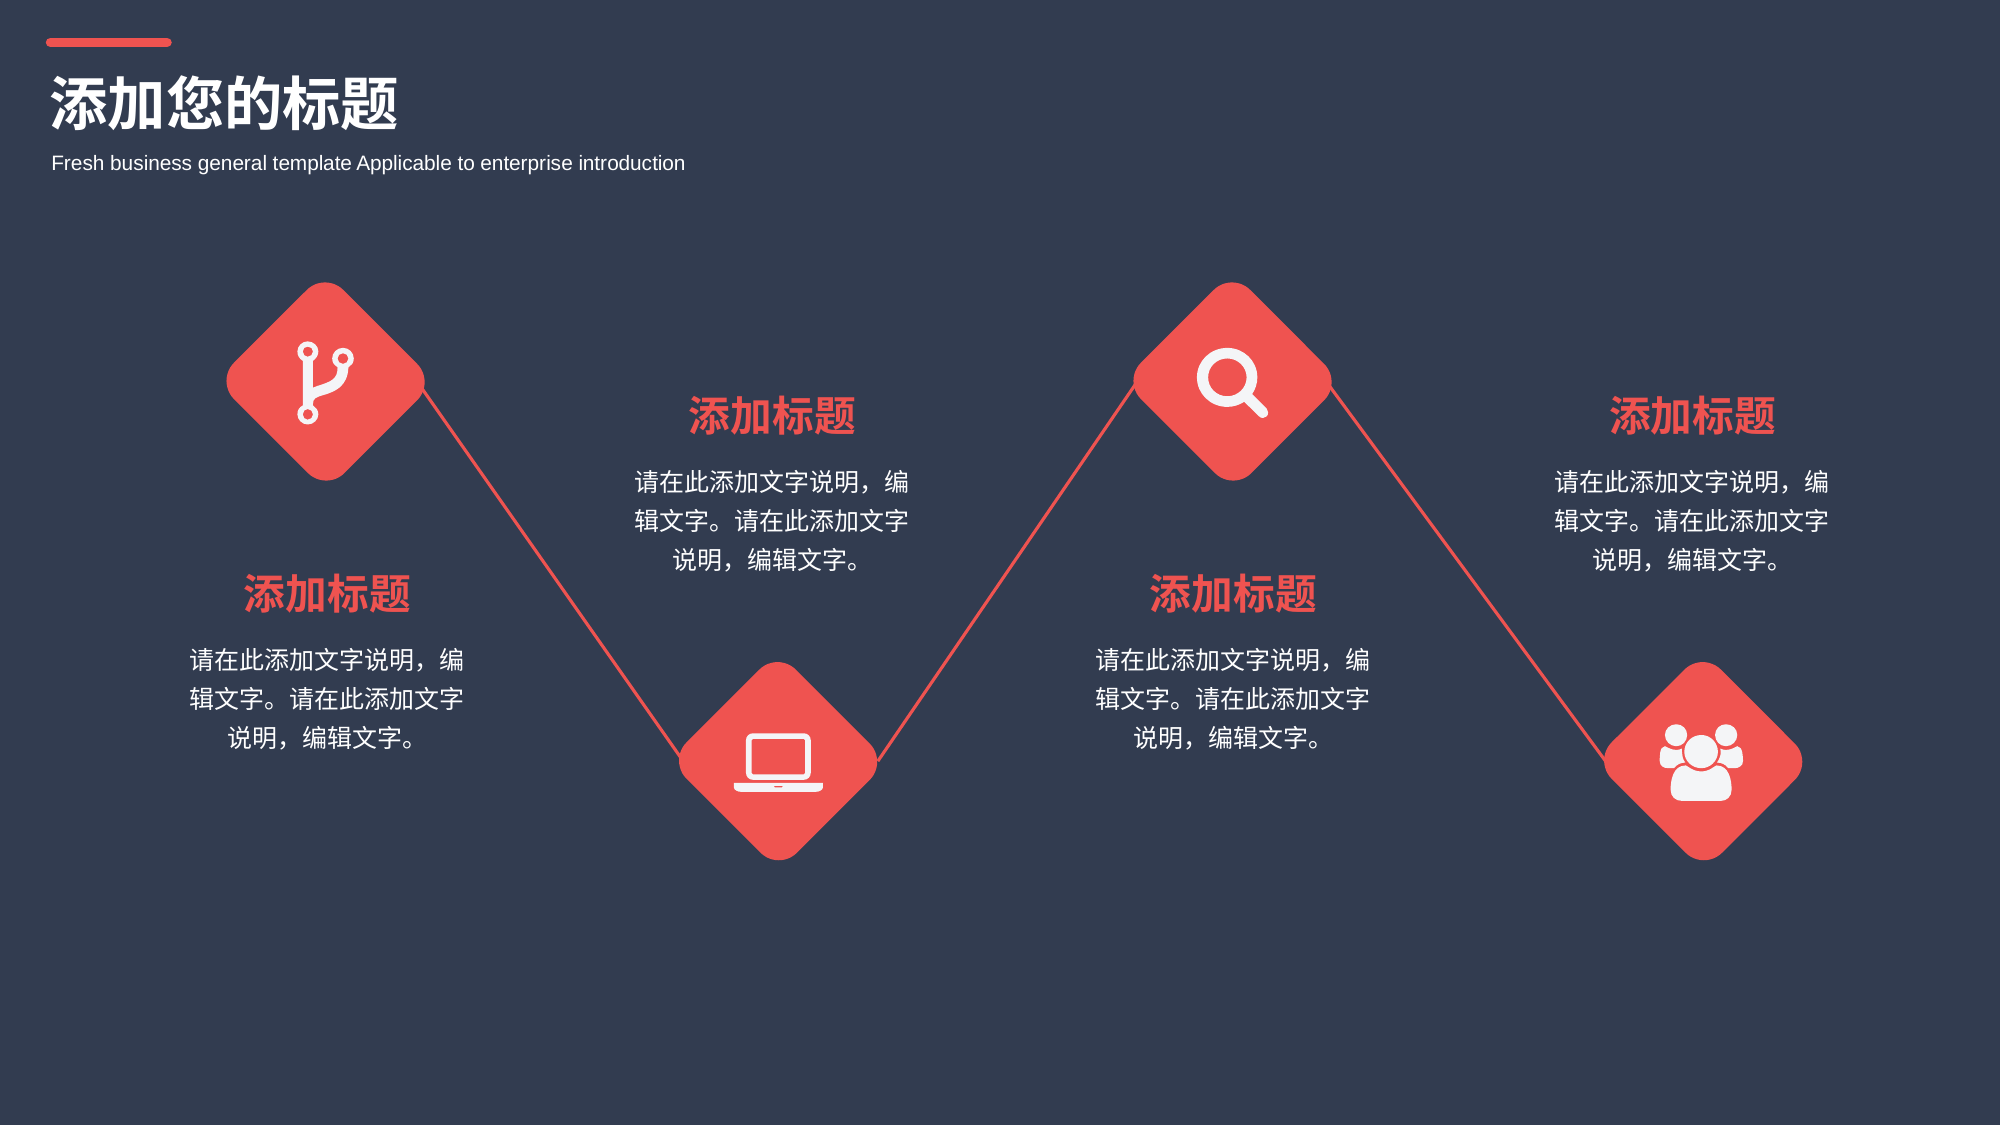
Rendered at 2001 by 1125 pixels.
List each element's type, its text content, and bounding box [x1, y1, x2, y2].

text_box 添加标题 [1607, 382, 1800, 448]
text_box 添加标题 [220, 560, 416, 626]
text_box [877, 381, 1138, 762]
text_box [1196, 347, 1269, 418]
text_box [733, 782, 823, 792]
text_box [1325, 380, 1607, 763]
text_box [1664, 724, 1744, 769]
text_box 请在此添加文字说明，编辑文字。请在此添加文字说明，编辑文字。 [682, 450, 877, 582]
text_box Fresh business general template Applicable to enterprise introduction [36, 142, 701, 182]
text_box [416, 380, 682, 760]
text_box 请在此添加文字说明，编辑文字。请在此添加文字说明，编辑文字。 [165, 628, 416, 760]
text_box [1659, 746, 1732, 801]
text_box [745, 733, 811, 780]
text_box [297, 341, 354, 425]
text_box 添加标题 [682, 382, 877, 448]
text_box 添加标题 [1138, 560, 1325, 626]
text_box 添加您的标题 [34, 59, 414, 145]
text_box [1133, 282, 1332, 481]
text_box [679, 662, 878, 861]
text_box [1604, 662, 1803, 861]
text_box 请在此添加文字说明，编辑文字。请在此添加文字说明，编辑文字。 [1607, 450, 1855, 582]
text_box 请在此添加文字说明，编辑文字。请在此添加文字说明，编辑文字。 [1138, 628, 1325, 760]
text_box [226, 282, 425, 481]
